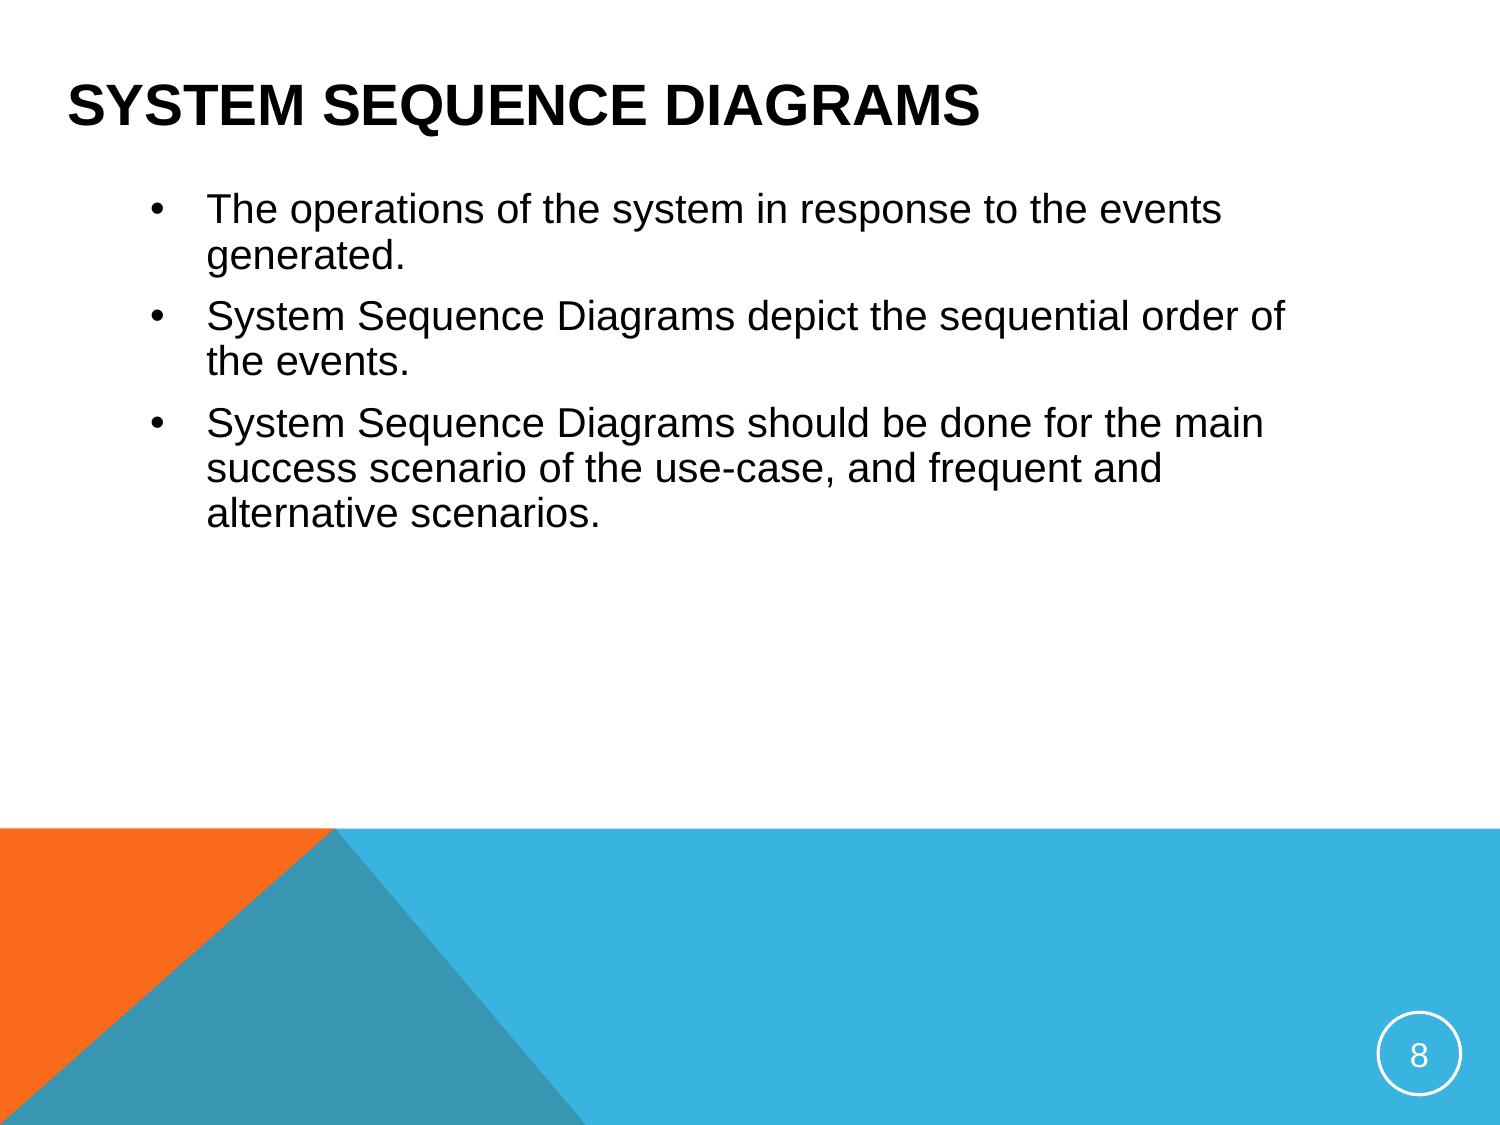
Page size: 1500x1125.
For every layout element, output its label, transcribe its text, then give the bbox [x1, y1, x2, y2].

title System Sequence Diagrams [52, 28, 1325, 176]
list The operations of the system in response to the events generated. System Sequence Diagrams depict the sequential order of the events. System Sequence Diagrams should be done for the main success scenario of the use-case, and frequent and alternative scenarios. [135, 180, 1369, 768]
slide_number 8 [1376, 1010, 1463, 1097]
